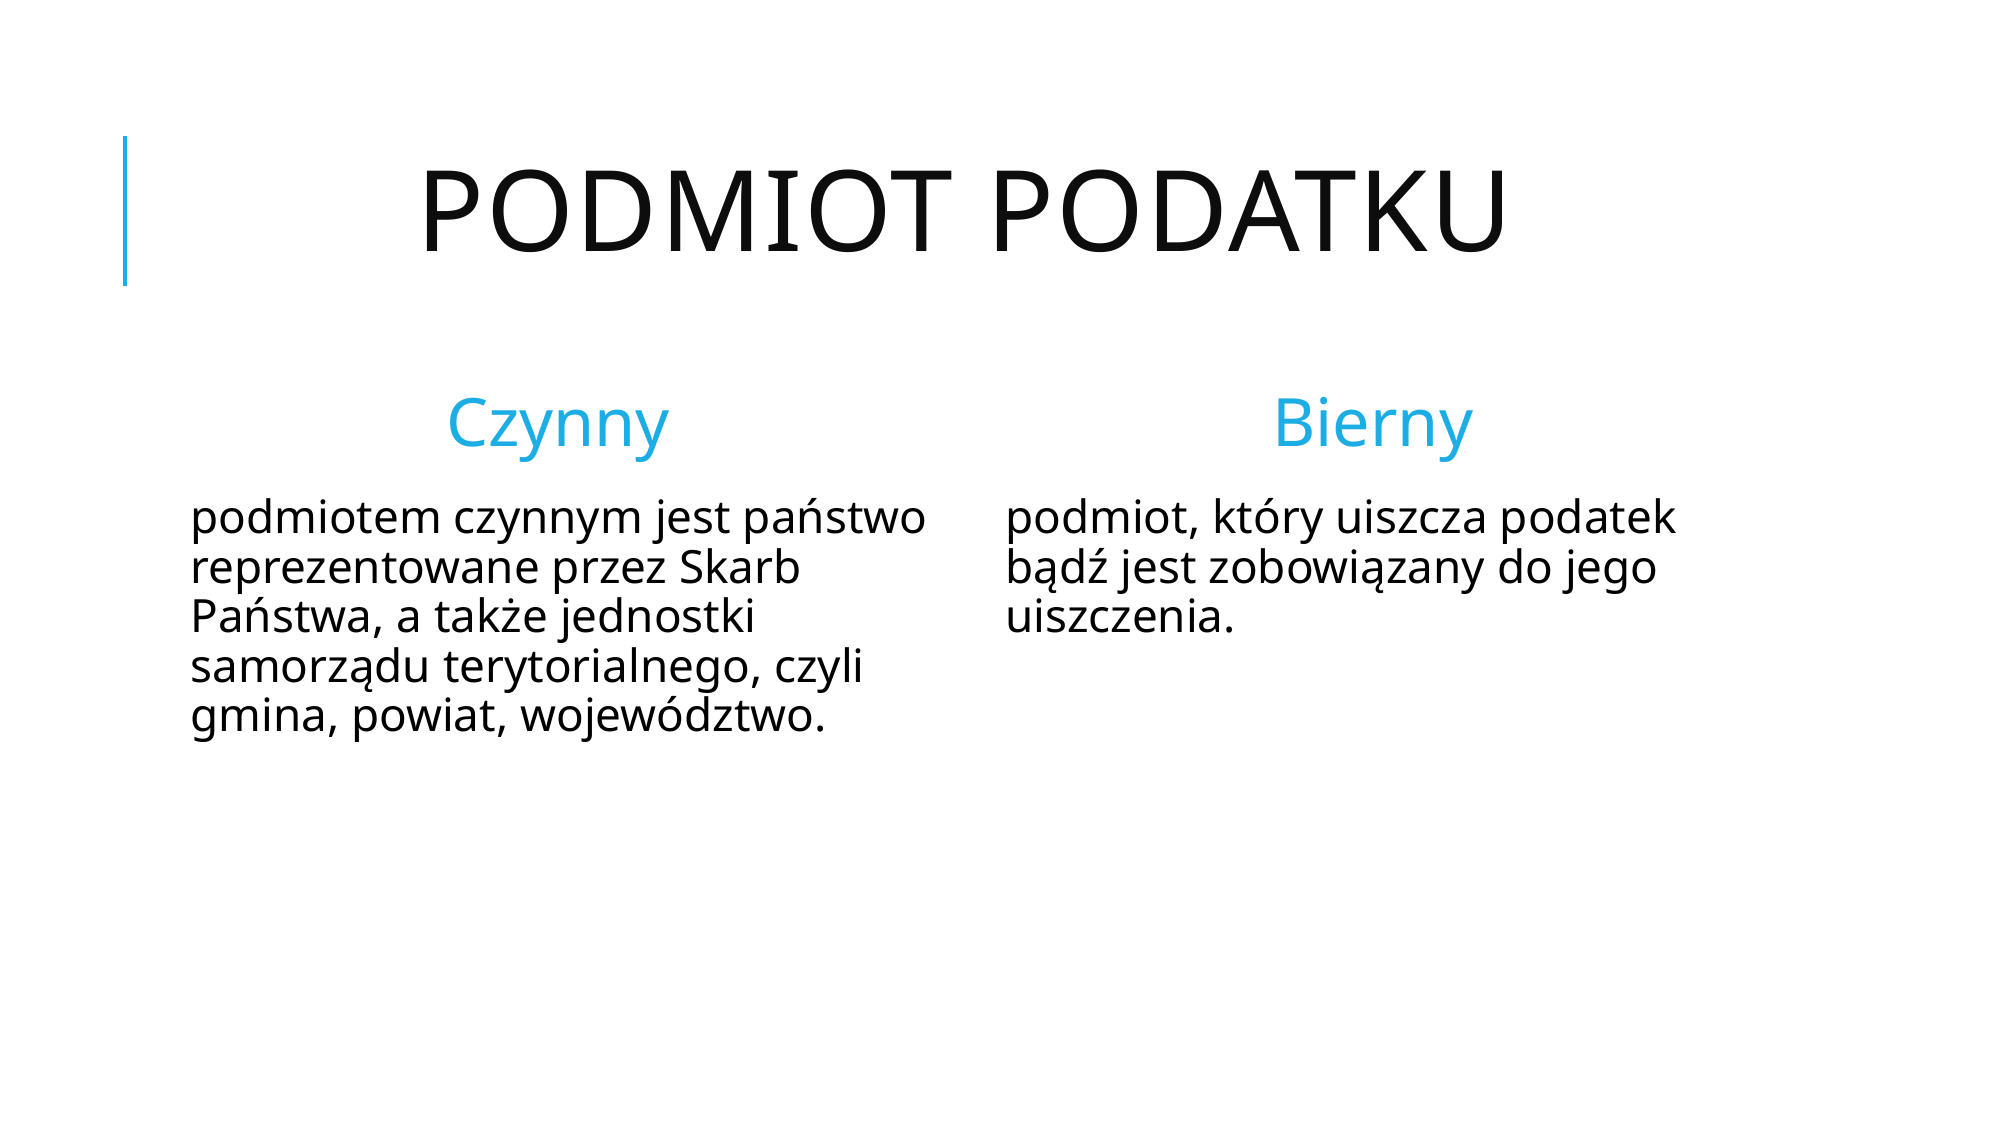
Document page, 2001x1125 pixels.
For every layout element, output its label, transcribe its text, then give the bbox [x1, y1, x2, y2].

title Podmiot podatku [168, 96, 1763, 342]
list podmiotem czynnym jest państwo reprezentowane przez Skarb Państwa, a także jednostki samorządu terytorialnego, czyli gmina, powiat, województwo. [168, 486, 948, 1035]
list podmiot, który uiszcza podatek bądź jest zobowiązany do jego uiszczenia. [982, 486, 1763, 1035]
list Bierny [982, 357, 1763, 486]
list Czynny [168, 357, 948, 486]
